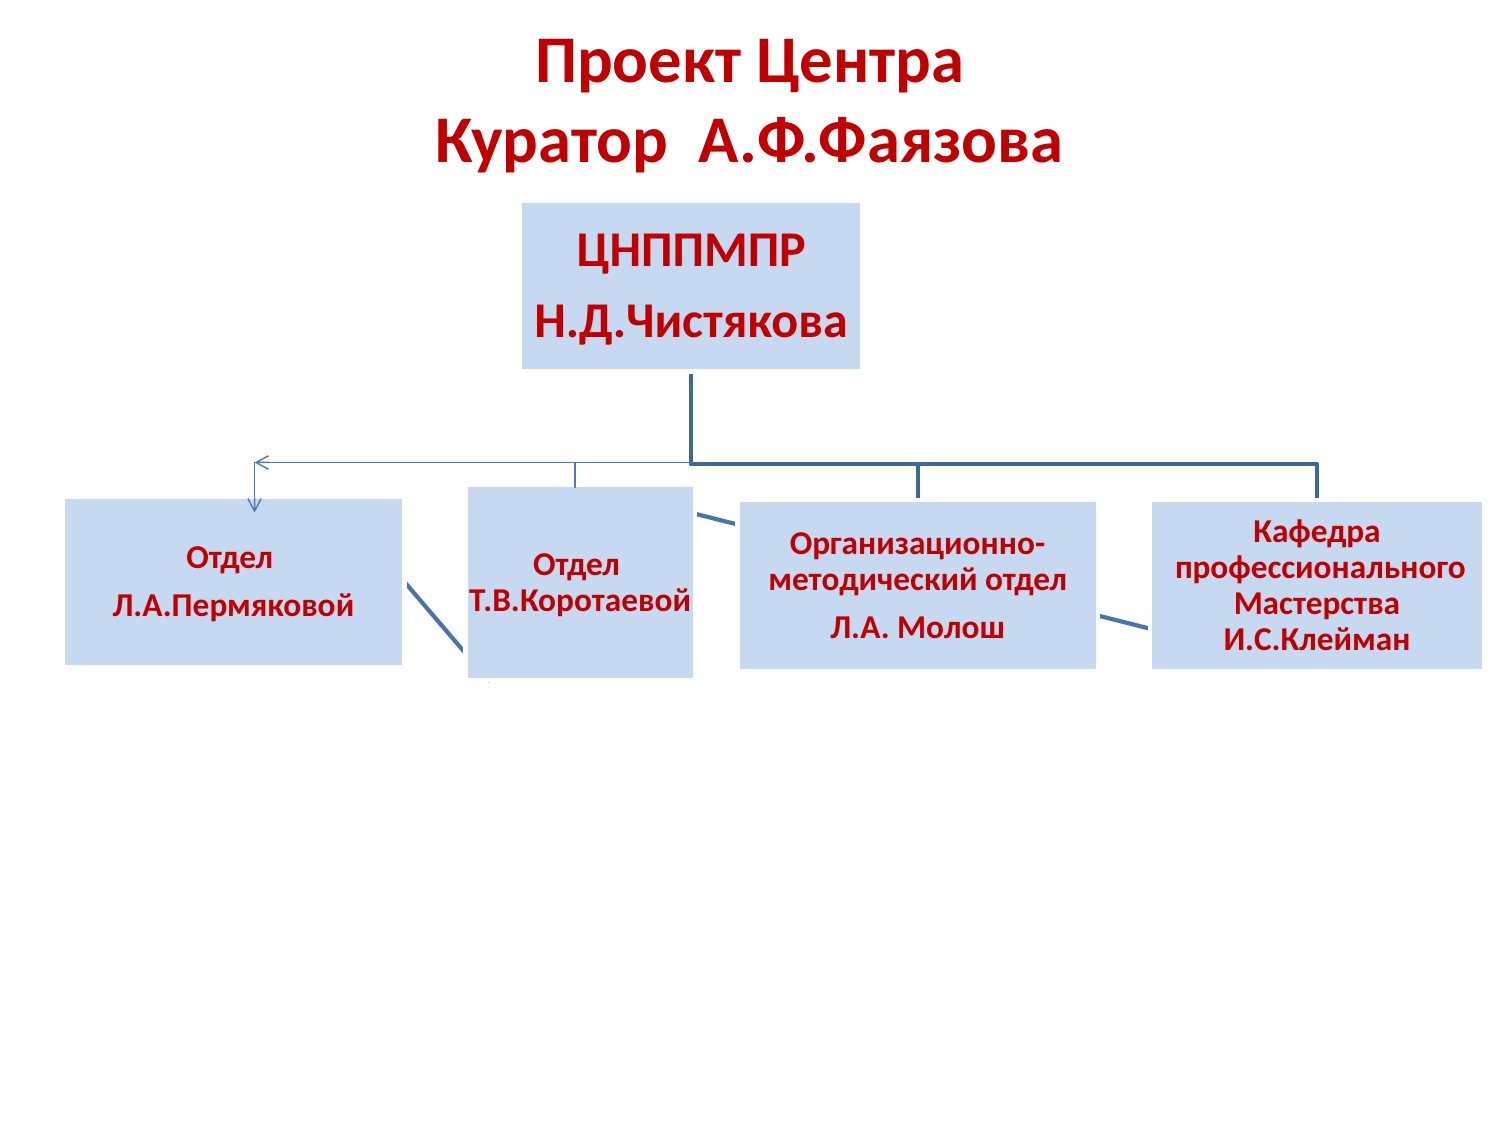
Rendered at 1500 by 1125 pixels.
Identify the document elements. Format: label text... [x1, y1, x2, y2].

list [0, 199, 1500, 1125]
title Проект Центра Куратор А.Ф.Фаязова [75, 24, 1425, 168]
